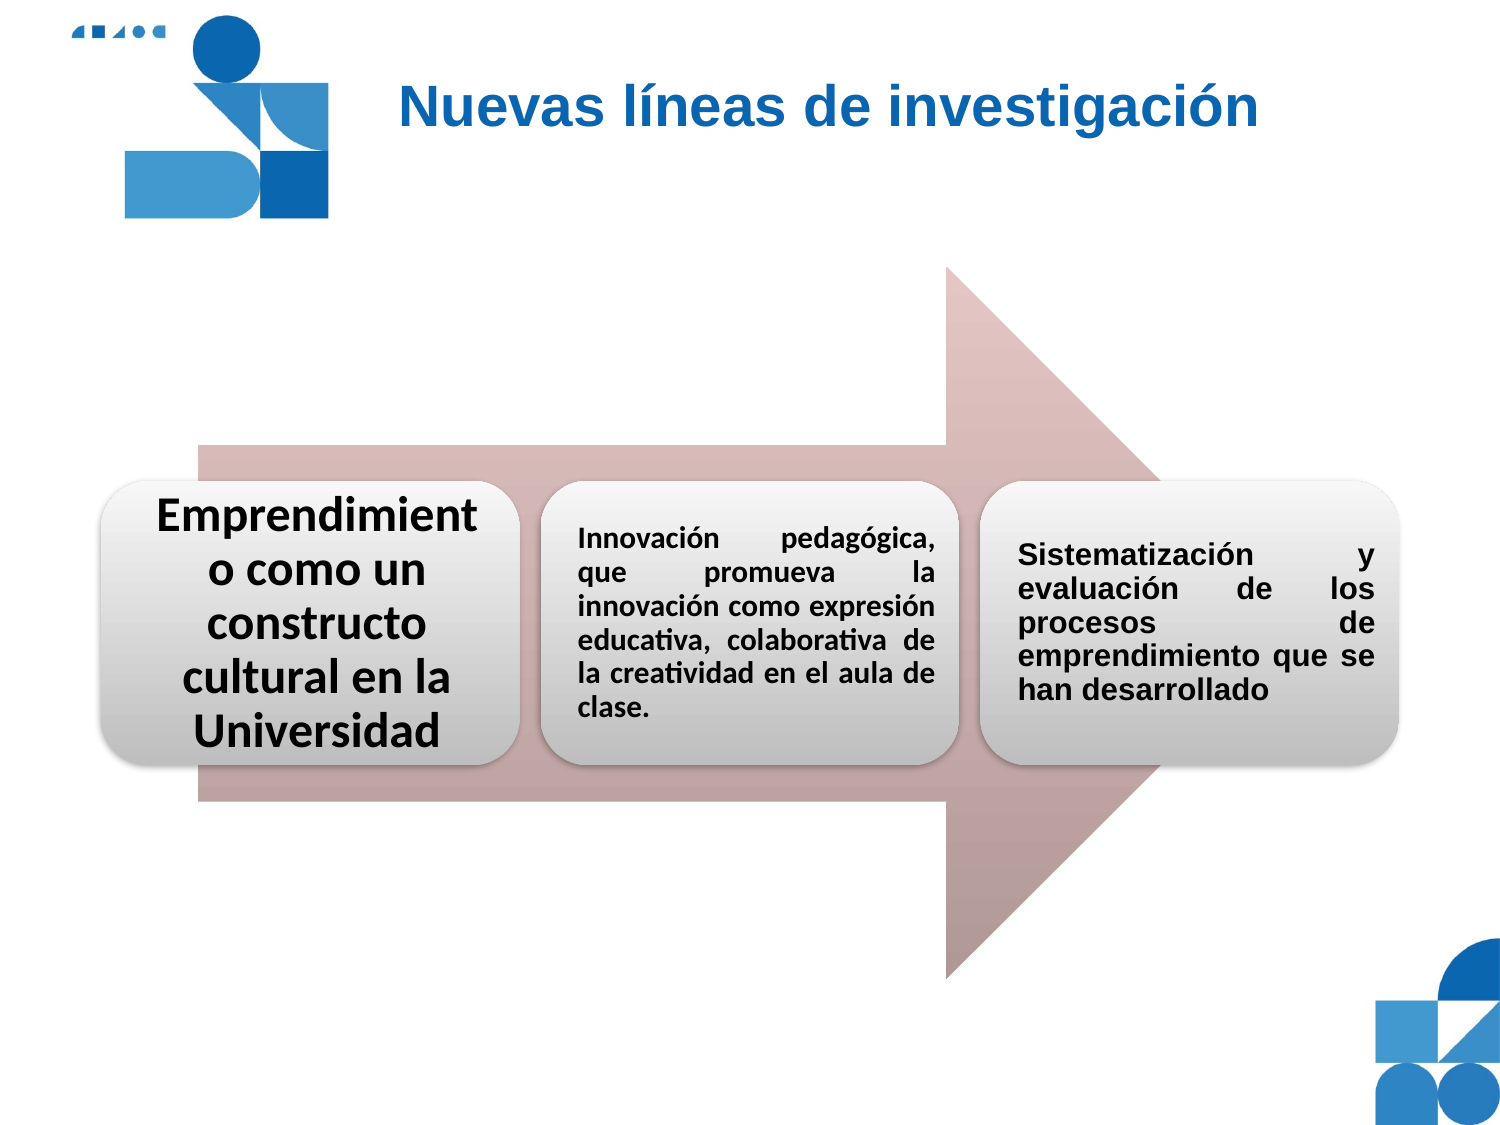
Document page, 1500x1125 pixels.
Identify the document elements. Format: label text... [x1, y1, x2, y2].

title Nuevas líneas de investigación [383, 61, 1436, 232]
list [100, 266, 1400, 980]
picture [0, 0, 1500, 1125]
